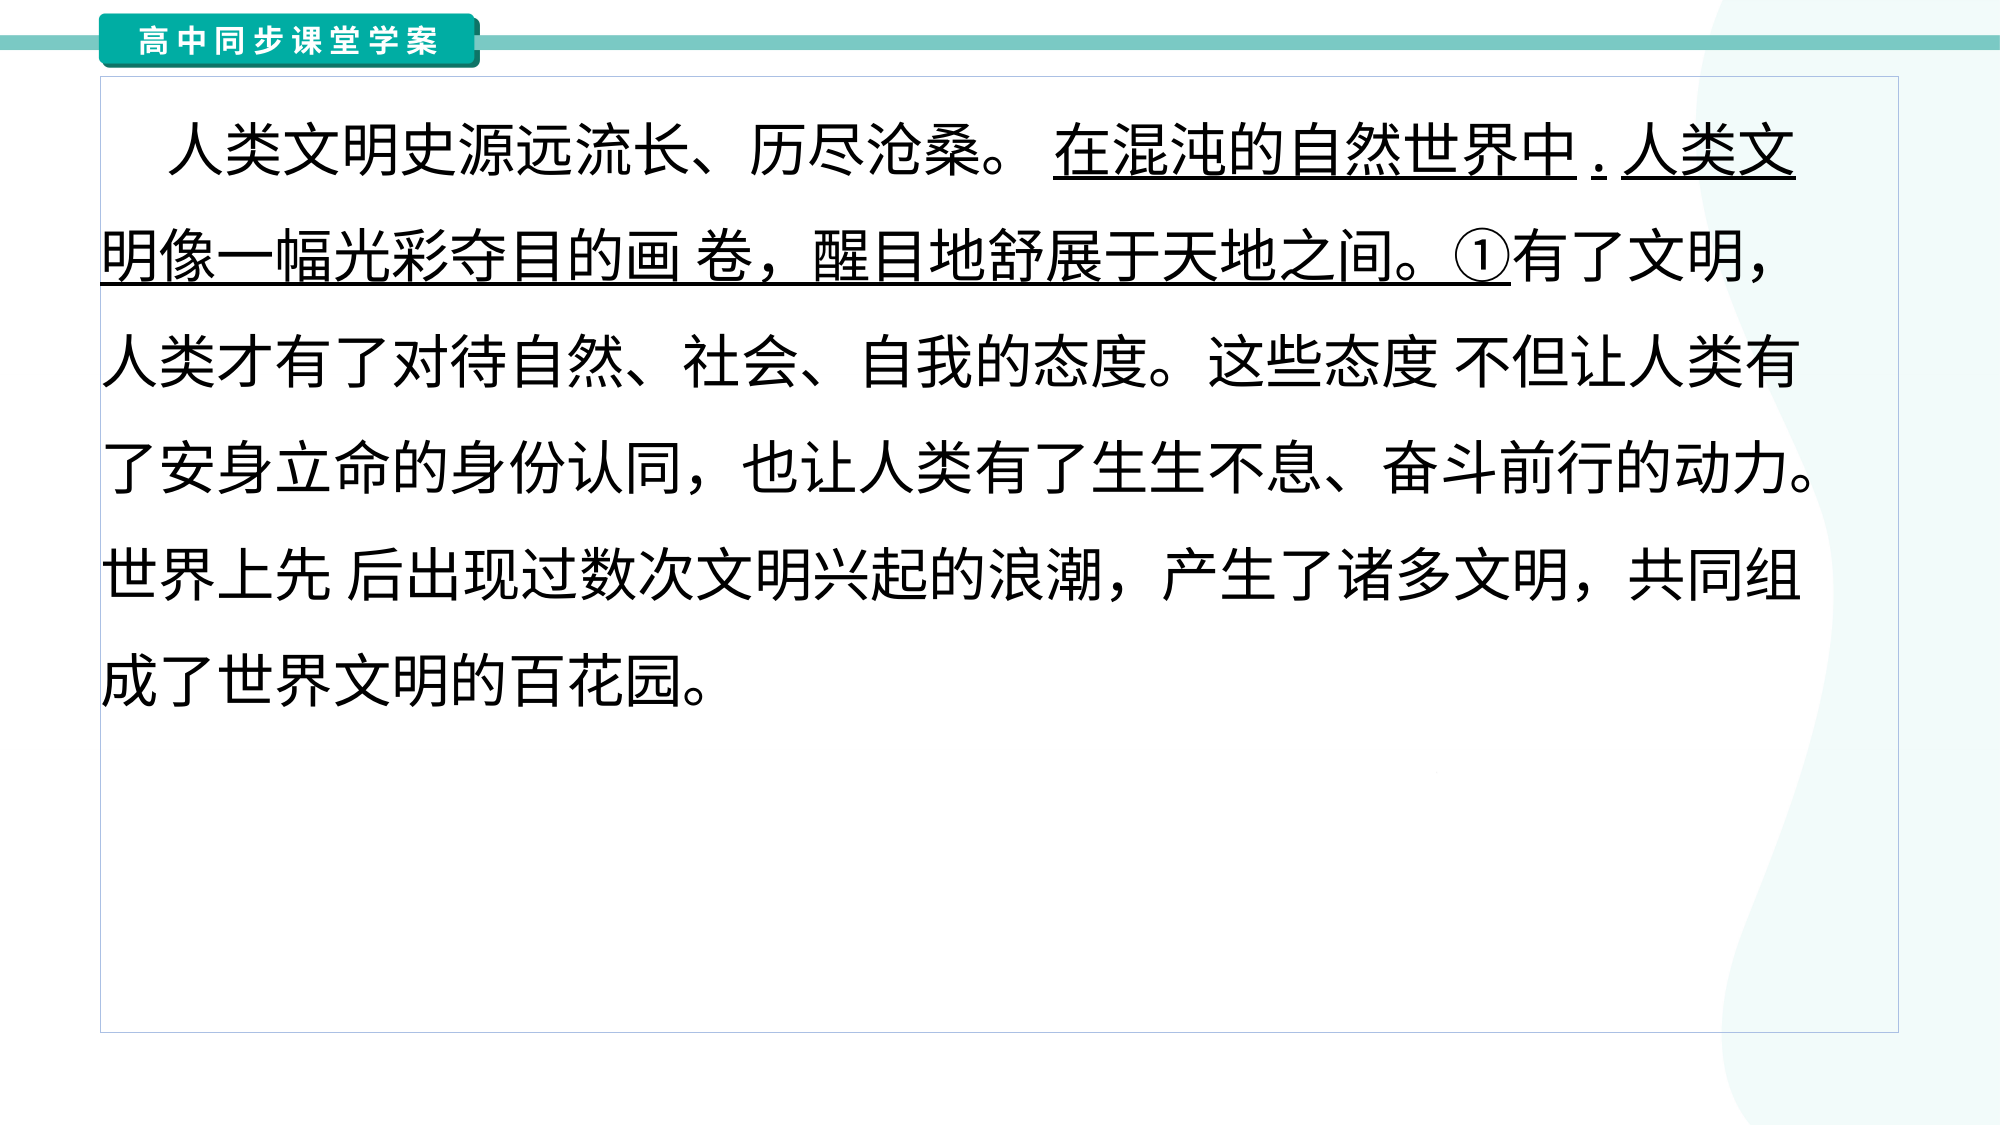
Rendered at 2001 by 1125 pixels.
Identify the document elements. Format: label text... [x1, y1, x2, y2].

text_box 人类文明史源远流长、历尽沧桑。 在混沌的自然世界中.人类文 明像一幅光彩夺目的画 卷，醒目地舒展于天地之间。①有了文明， 人类才有了对待自然、社会、自我的态度。这些态度 不但让人类有 了安身立命的身份认同，也让人类有了生生不息、奋斗前行的动力。 世界上先 后出现过数次文明兴起的浪潮，产生了诸多文明，共同组 成了世界文明的百花园。 [100, 76, 1899, 1033]
picture [0, 0, 2000, 1125]
